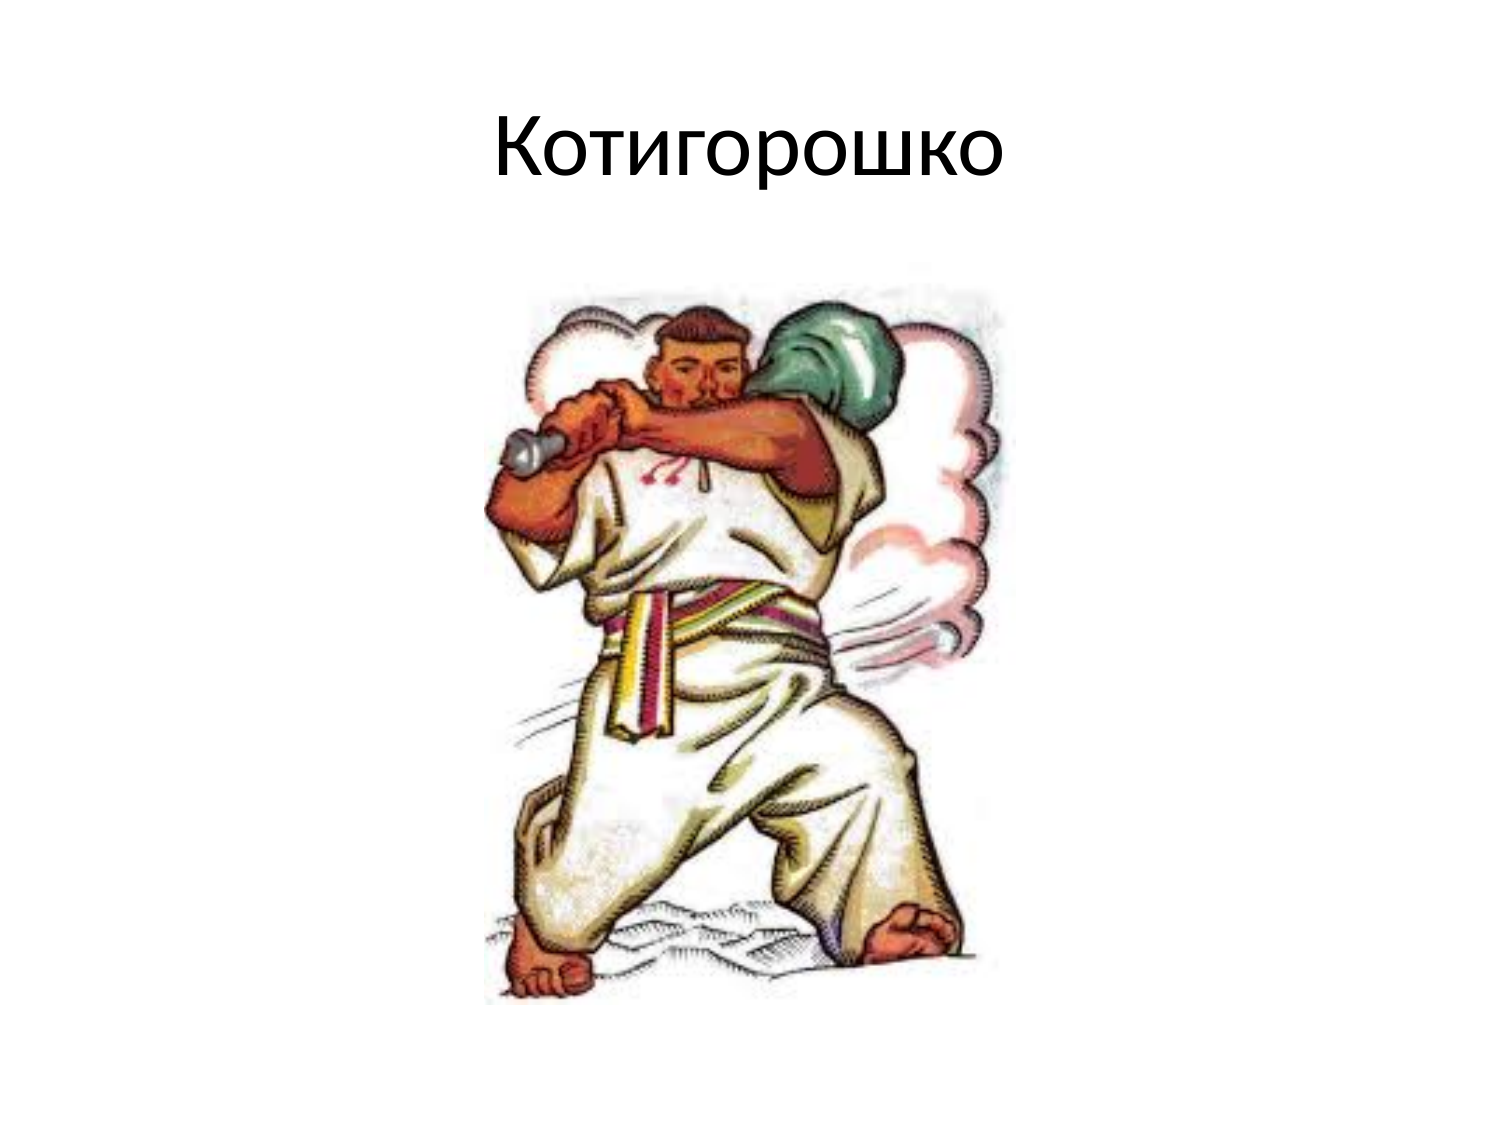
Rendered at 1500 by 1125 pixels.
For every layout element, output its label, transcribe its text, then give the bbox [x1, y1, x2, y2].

title Котигорошко [75, 45, 1425, 233]
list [74, 262, 1426, 1006]
